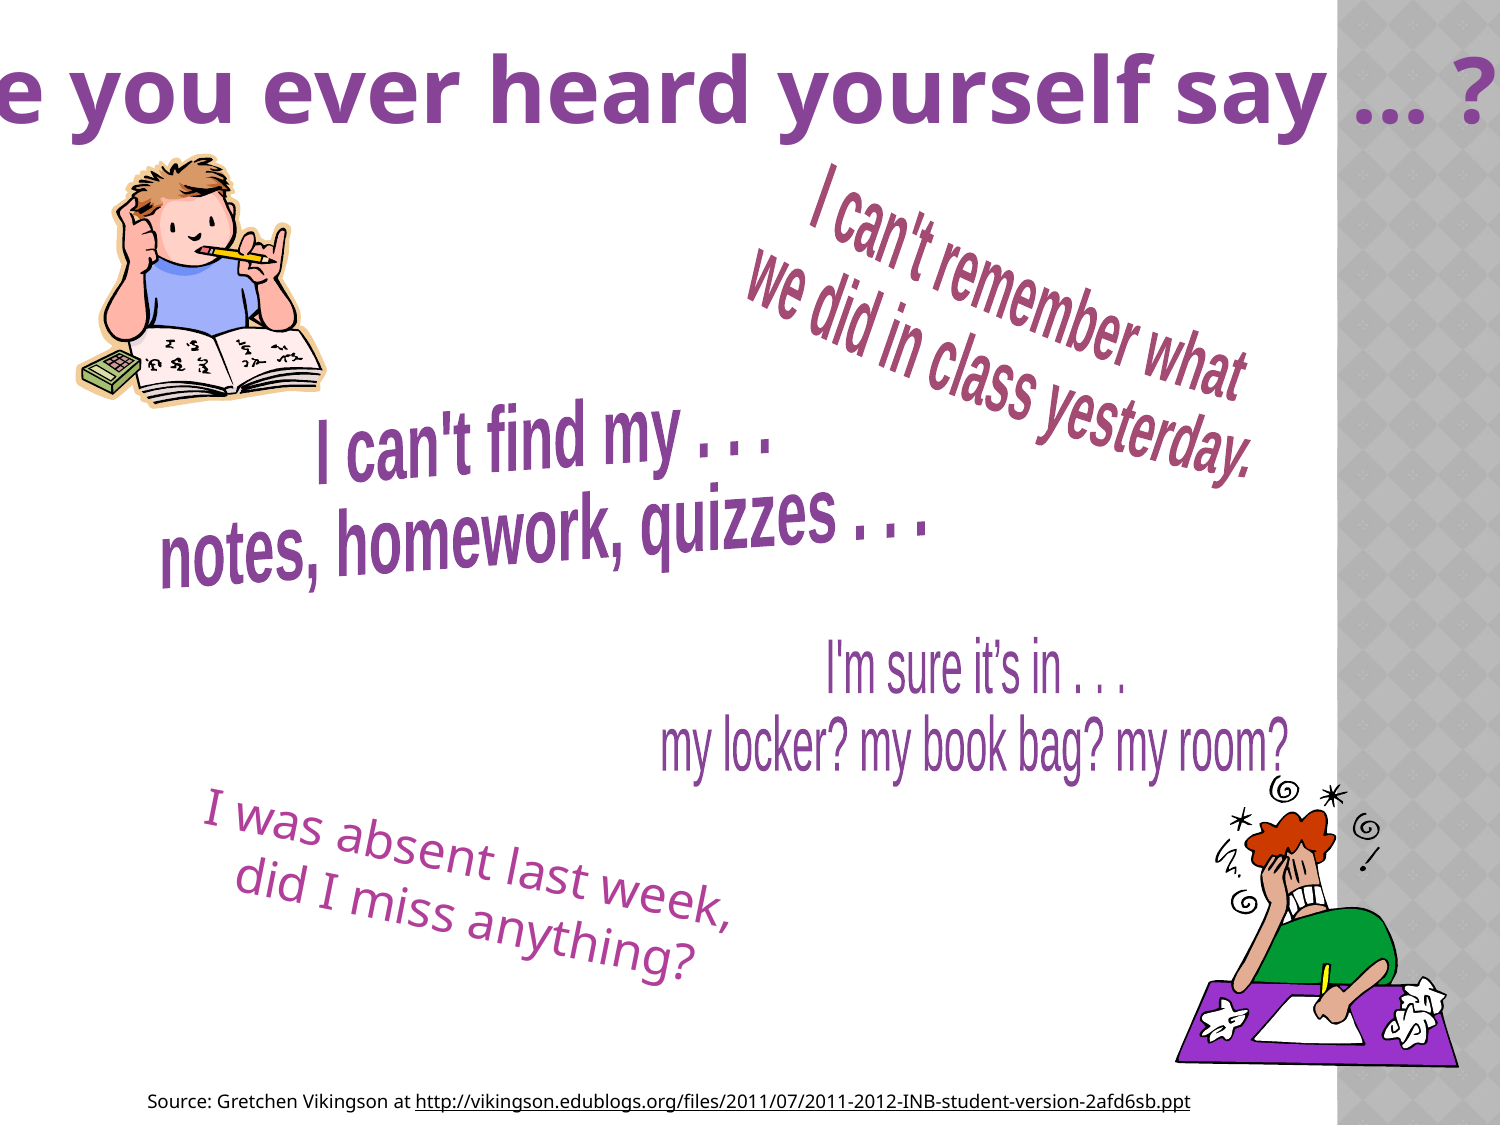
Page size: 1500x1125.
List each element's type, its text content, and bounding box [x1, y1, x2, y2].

text_box Source: Gretchen Vikingson at http://vikingson.edublogs.org/files/2011/07/2011-2012-INB-student-version-2afd6sb.ppt [12, 1082, 1325, 1123]
text_box Have you ever heard yourself say ... ? [24, 24, 1313, 171]
picture [74, 149, 332, 413]
text_box I was absent last week, did I miss anything? [37, 737, 903, 1051]
picture [1174, 774, 1460, 1068]
